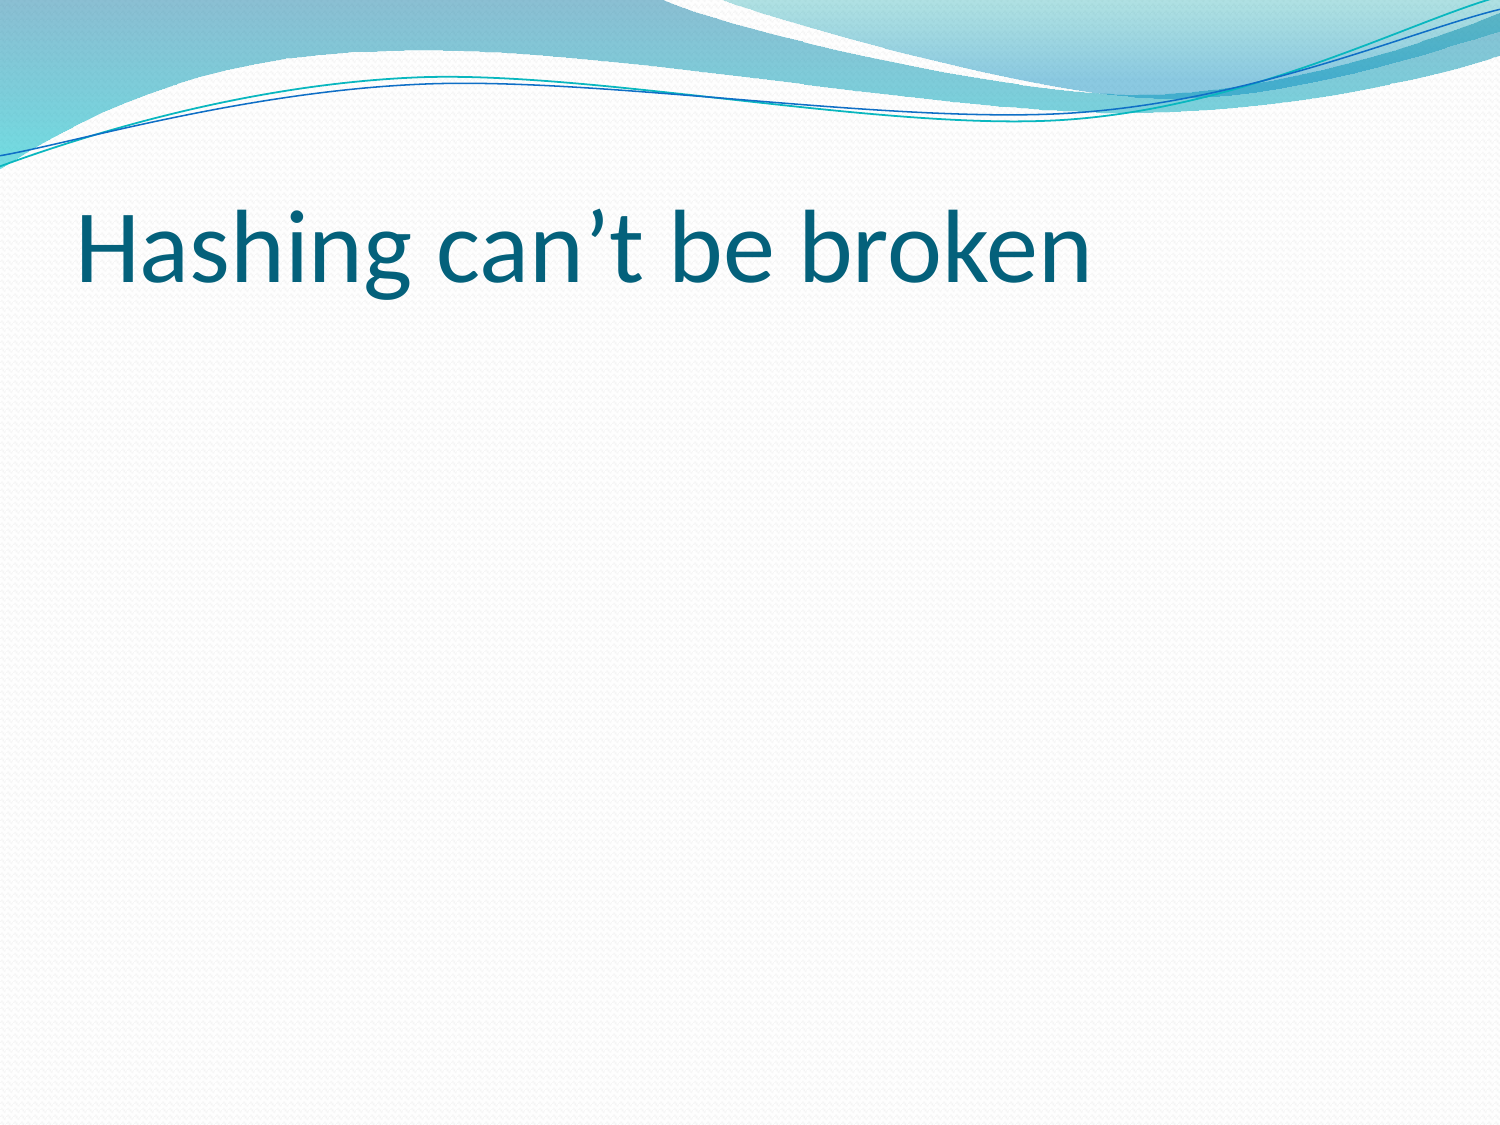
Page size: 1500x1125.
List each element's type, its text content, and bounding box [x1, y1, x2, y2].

title Hashing can’t be broken [75, 115, 1425, 303]
